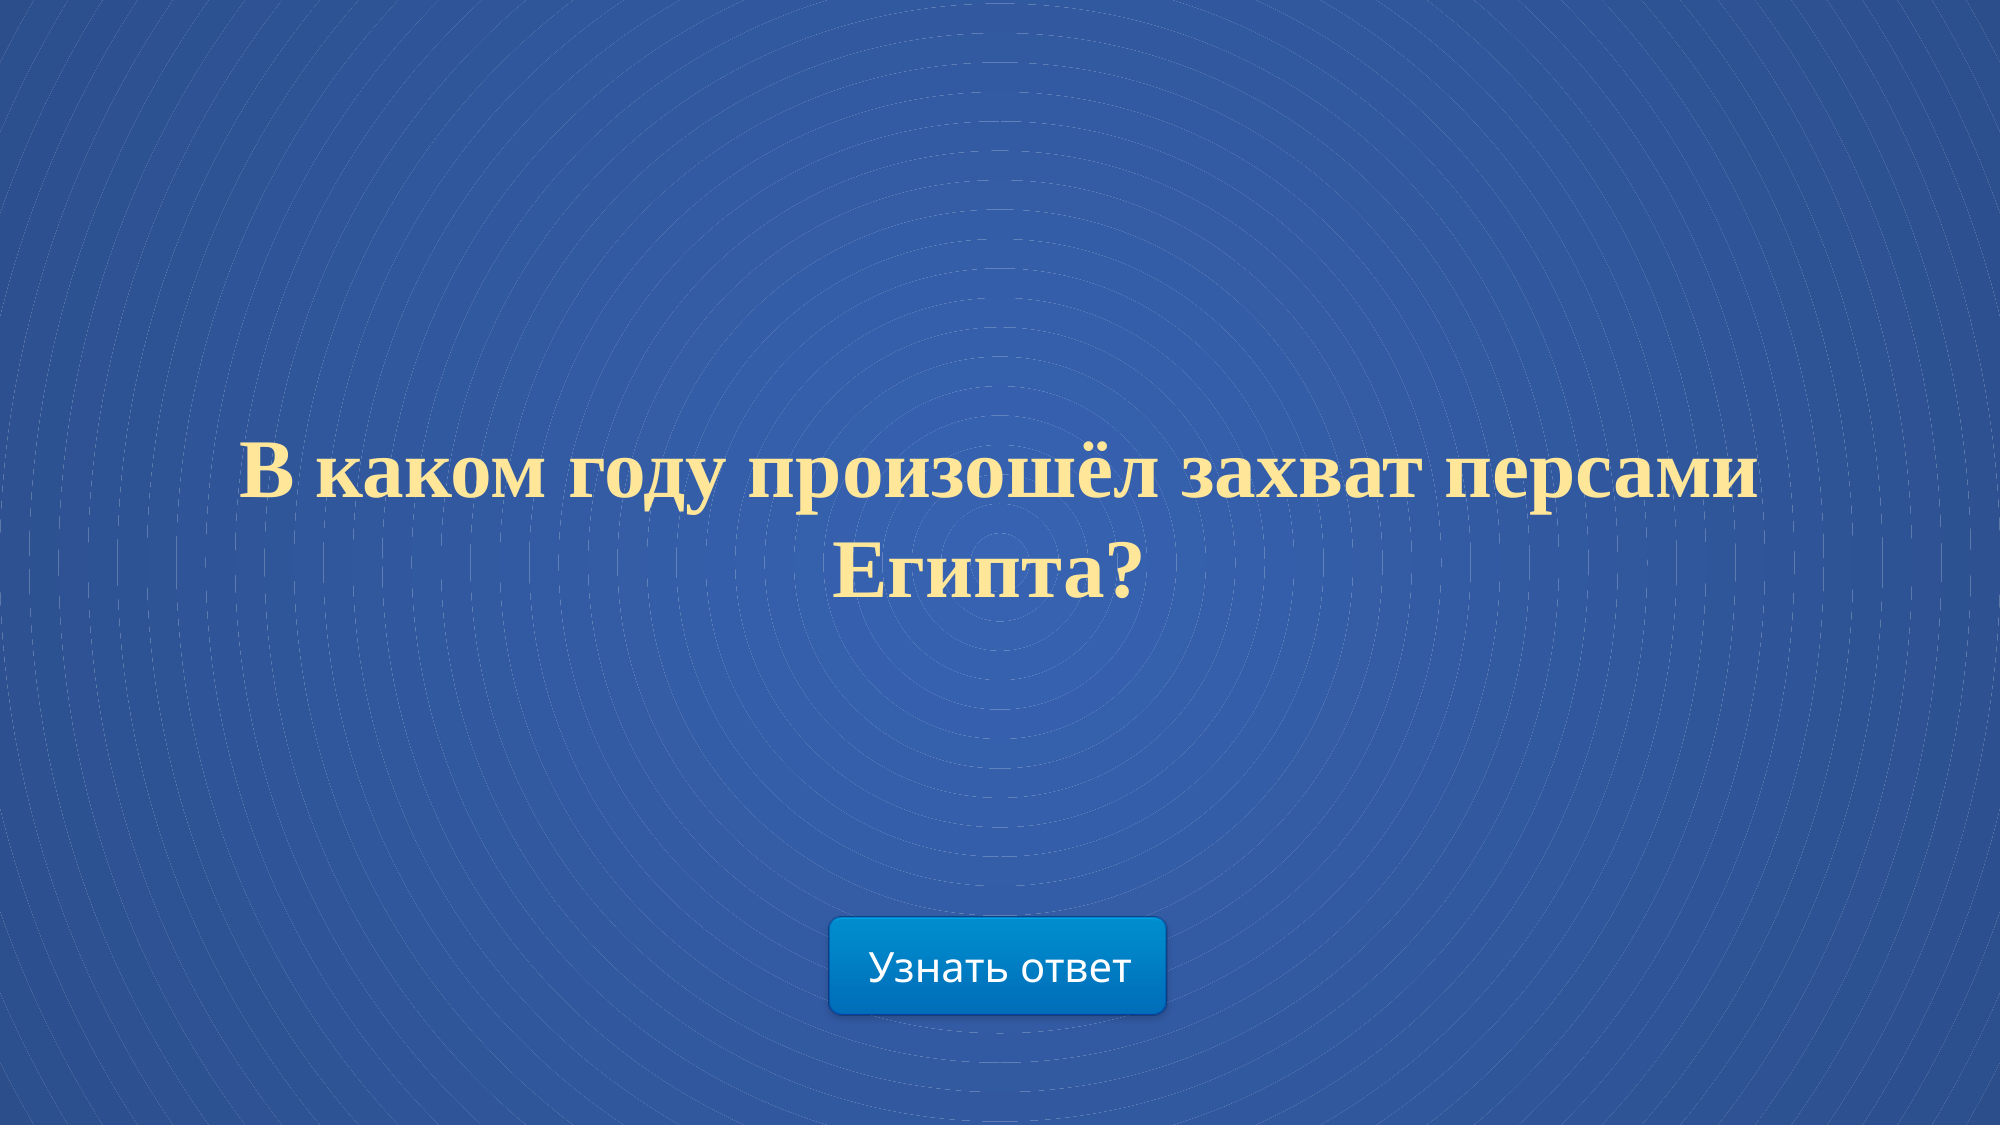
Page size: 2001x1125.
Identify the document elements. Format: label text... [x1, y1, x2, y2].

text_box В каком году произошёл захват персами Египта? [195, 406, 1805, 622]
picture [793, 902, 1180, 1035]
